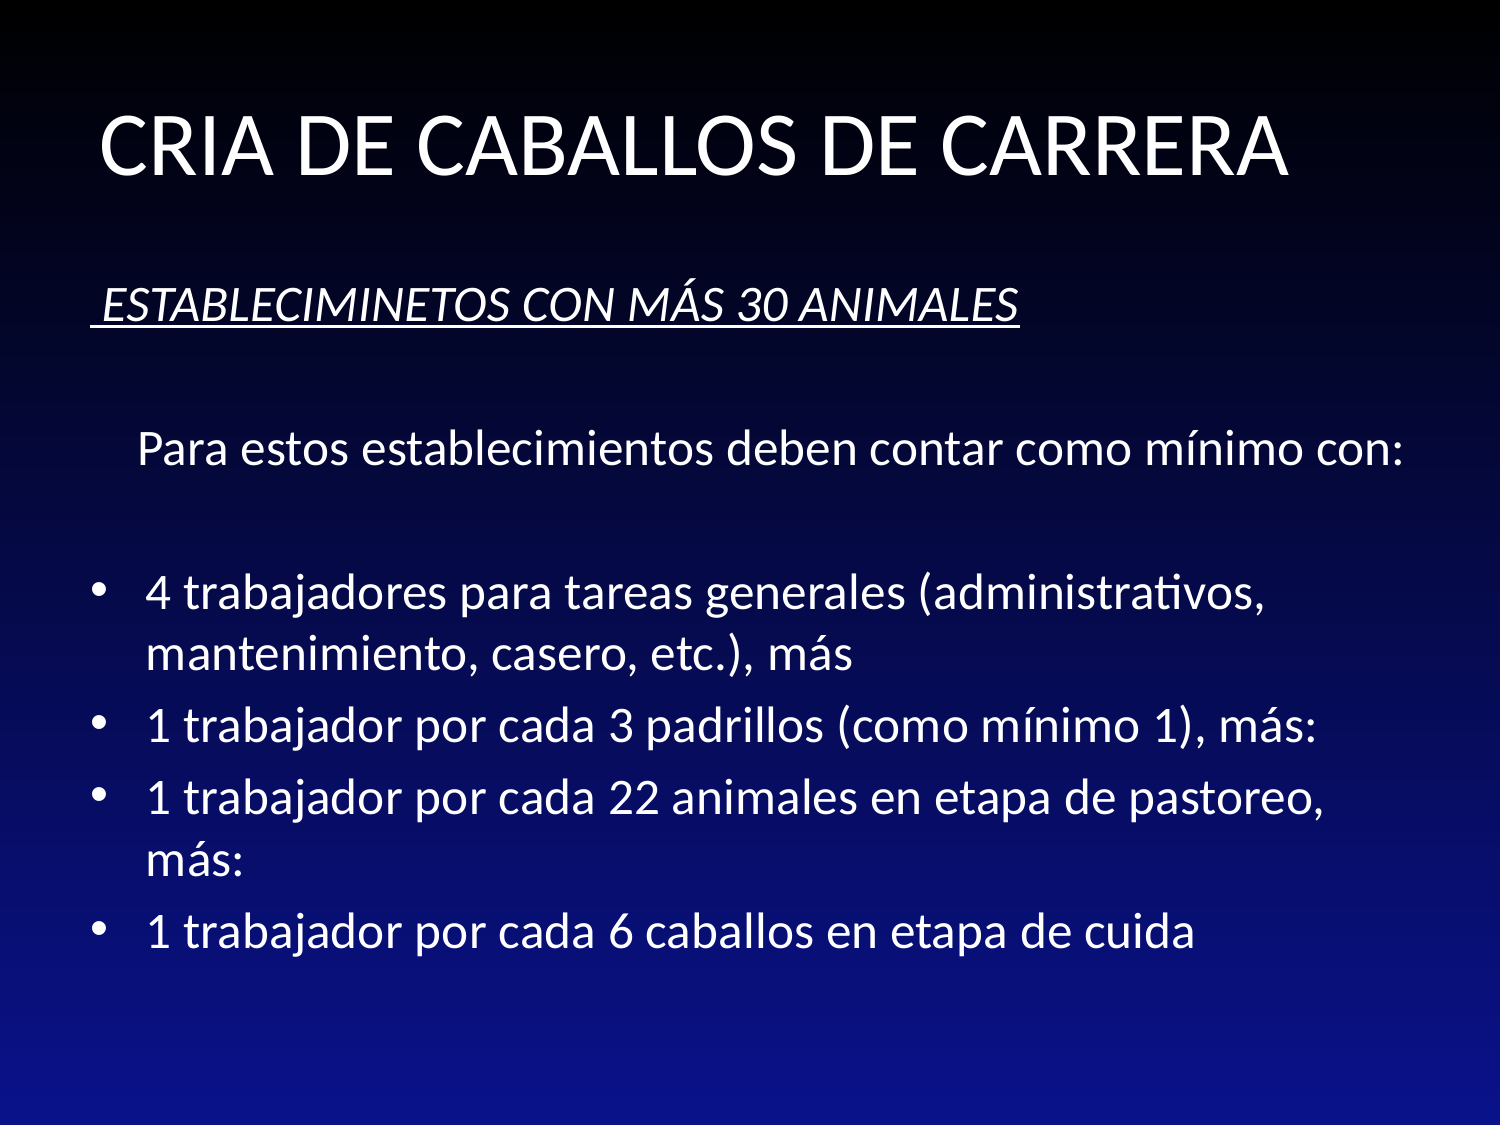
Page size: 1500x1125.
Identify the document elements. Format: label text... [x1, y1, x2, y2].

title CRIA DE CABALLOS DE CARRERA [85, 45, 1436, 233]
list ESTABLECIMINETOS CON MÁS 30 ANIMALES Para estos establecimientos deben contar como mínimo con: 4 trabajadores para tareas generales (administrativos, mantenimiento, casero, etc.), más 1 trabajador por cada 3 padrillos (como mínimo 1), más: 1 trabajador por cada 22 animales en etapa de pastoreo, más: 1 trabajador por cada 6 caballos en etapa de cuida [75, 262, 1425, 1005]
